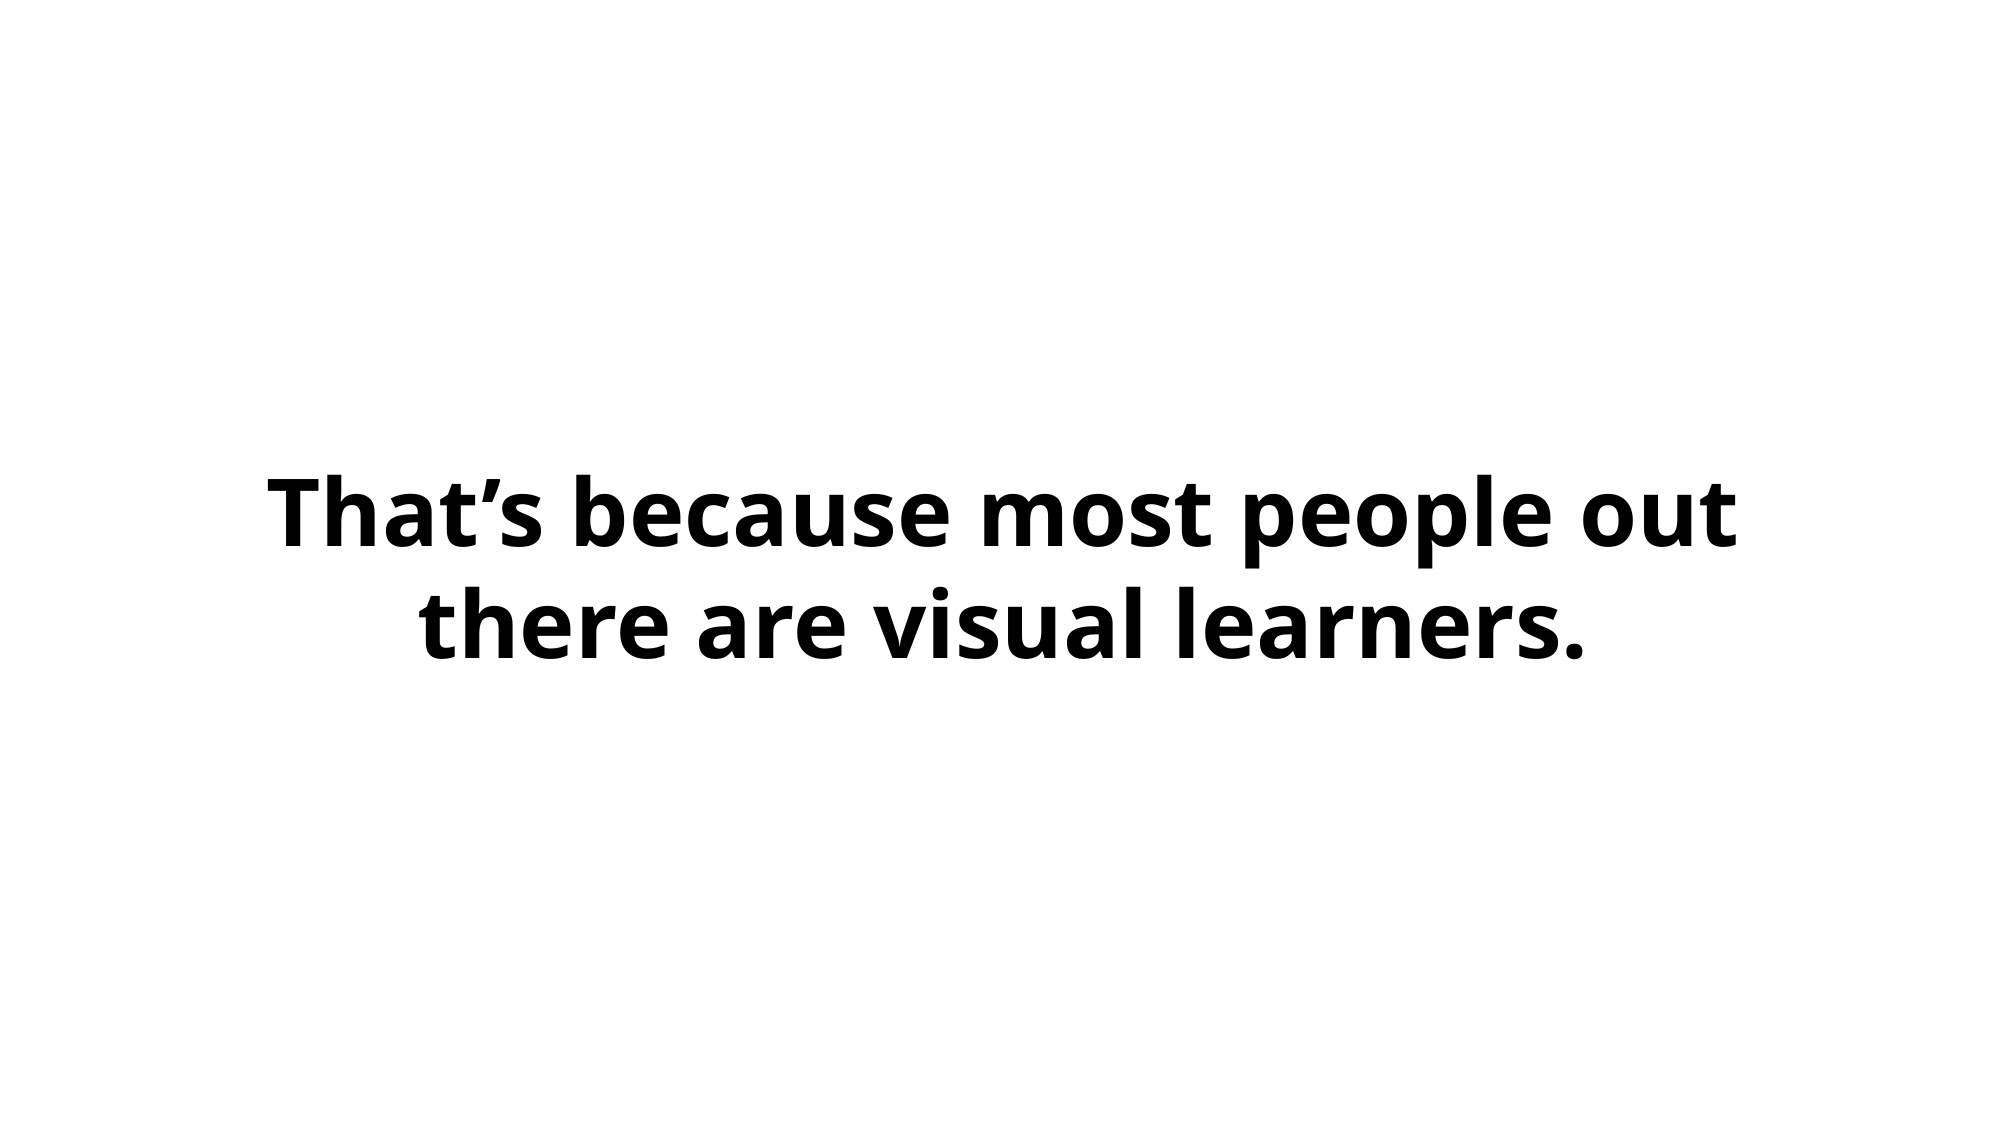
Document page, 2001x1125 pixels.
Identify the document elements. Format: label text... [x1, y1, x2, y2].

text_box That’s because most people out there are visual learners. [243, 445, 1763, 685]
